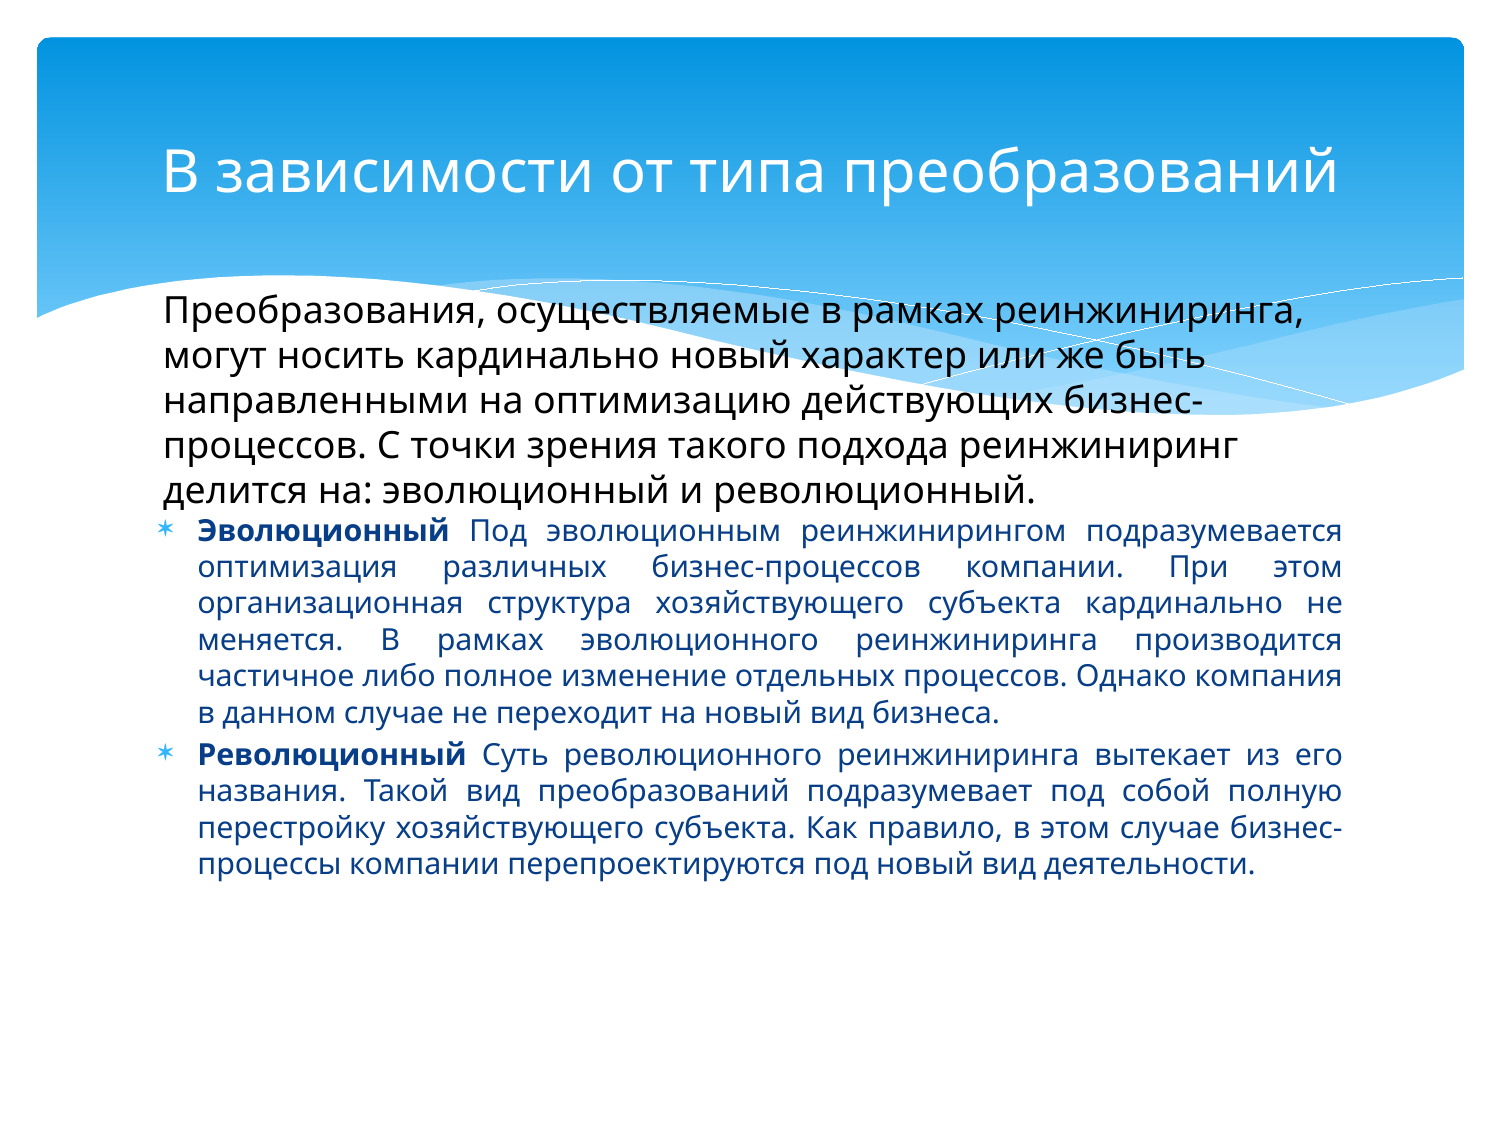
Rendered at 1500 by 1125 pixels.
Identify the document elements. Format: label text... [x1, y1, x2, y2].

title В зависимости от типа преобразований [76, 101, 1427, 308]
list Эволюционный Под эволюционным реинжинирингом подразумевается оптимизация различных бизнес-процессов компании. При этом организационная структура хозяйствующего субъекта кардинально не меняется. В рамках эволюционного реинжиниринга производится частичное либо полное изменение отдельных процессов. Однако компания в данном случае не переходит на новый вид бизнеса. Революционный Суть революционного реинжиниринга вытекает из его названия. Такой вид преобразований подразумевает под собой полную перестройку хозяйствующего субъекта. Как правило, в этом случае бизнес-процессы компании перепроектируются под новый вид деятельности. [143, 503, 1359, 1005]
text_box Преобразования, осуществляемые в рамках реинжиниринга, могут носить кардинально новый характер или же быть направленными на оптимизацию действующих бизнес-процессов. С точки зрения такого подхода реинжиниринг делится на: эволюционный и революционный. [148, 278, 1365, 564]
